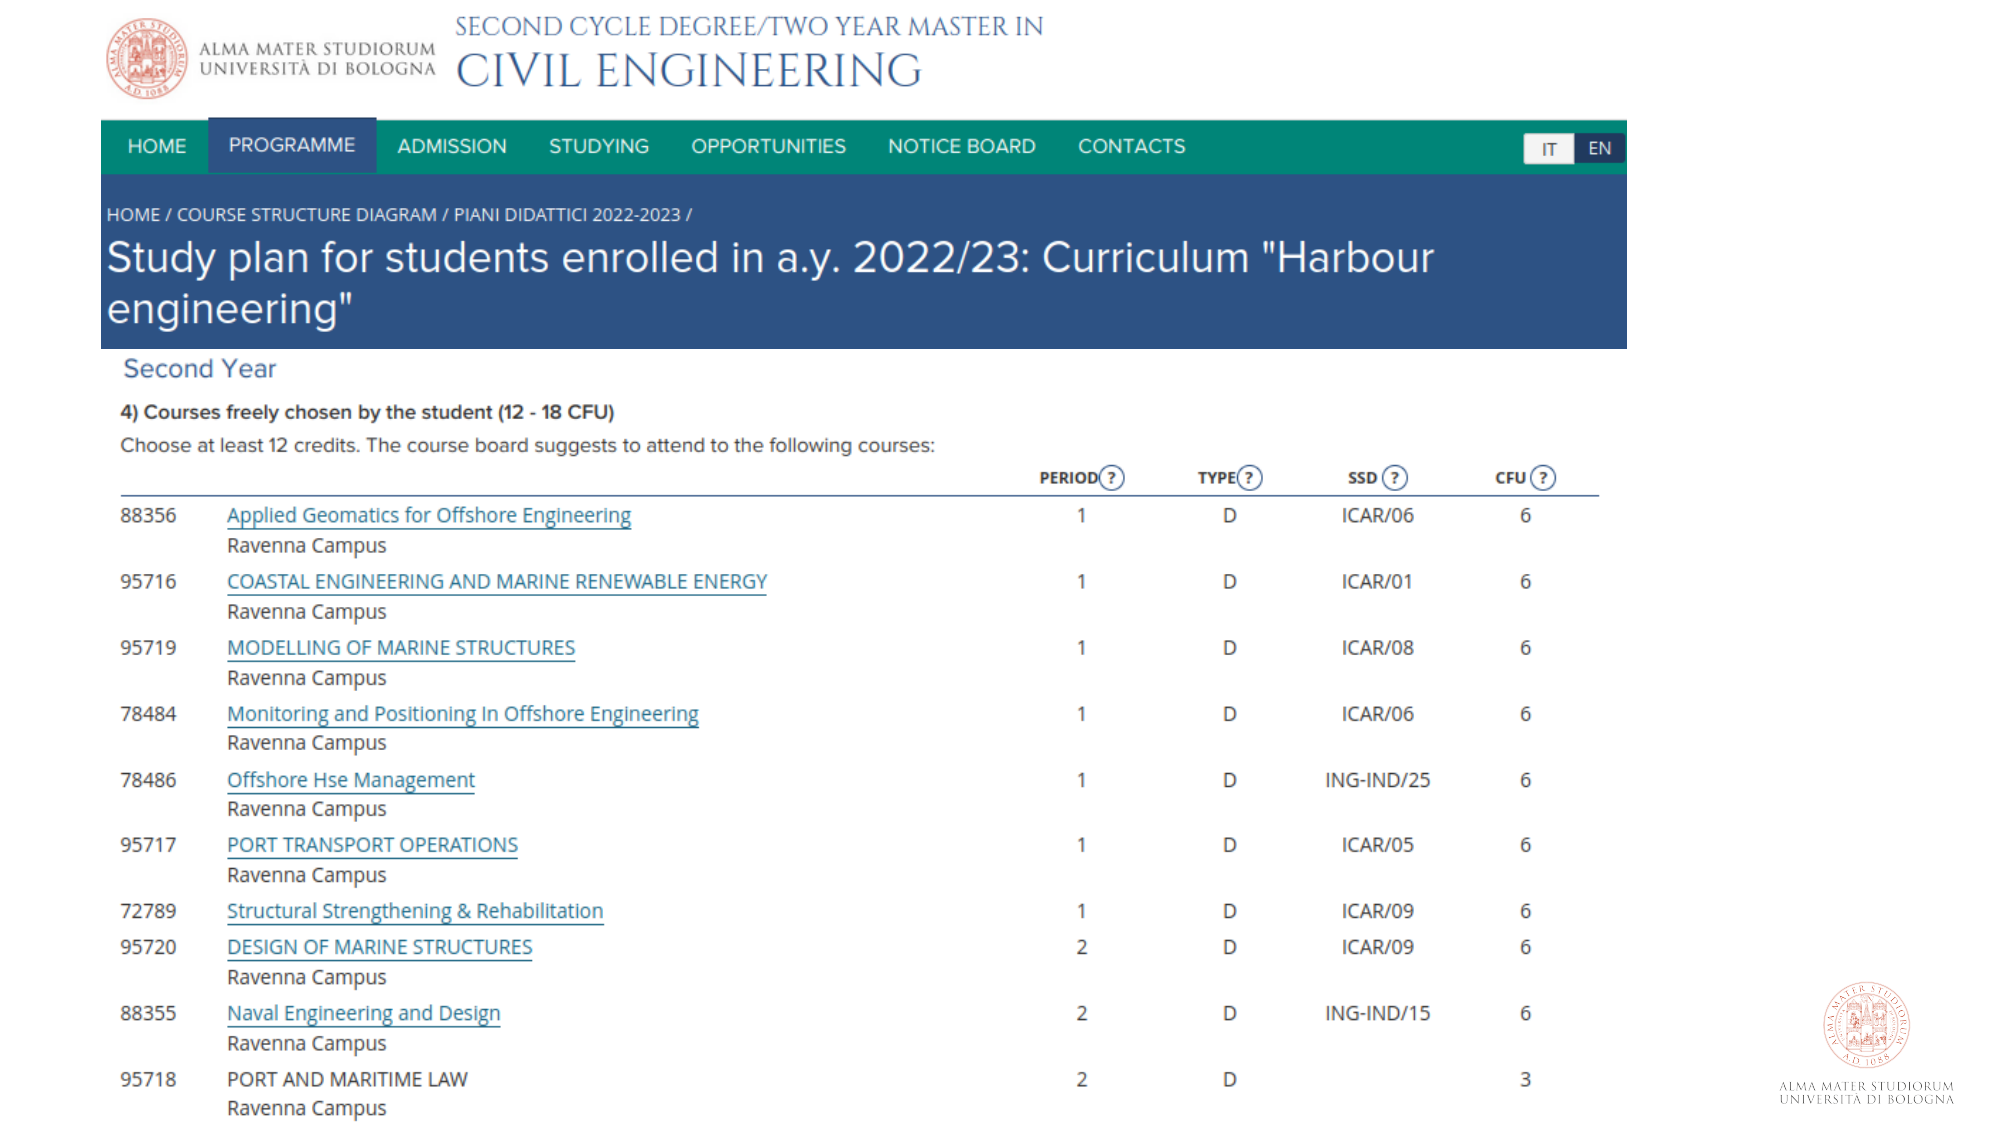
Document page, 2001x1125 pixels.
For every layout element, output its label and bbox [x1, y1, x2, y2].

picture [113, 396, 1608, 1125]
picture [90, 0, 1765, 393]
picture [1752, 964, 1981, 1118]
